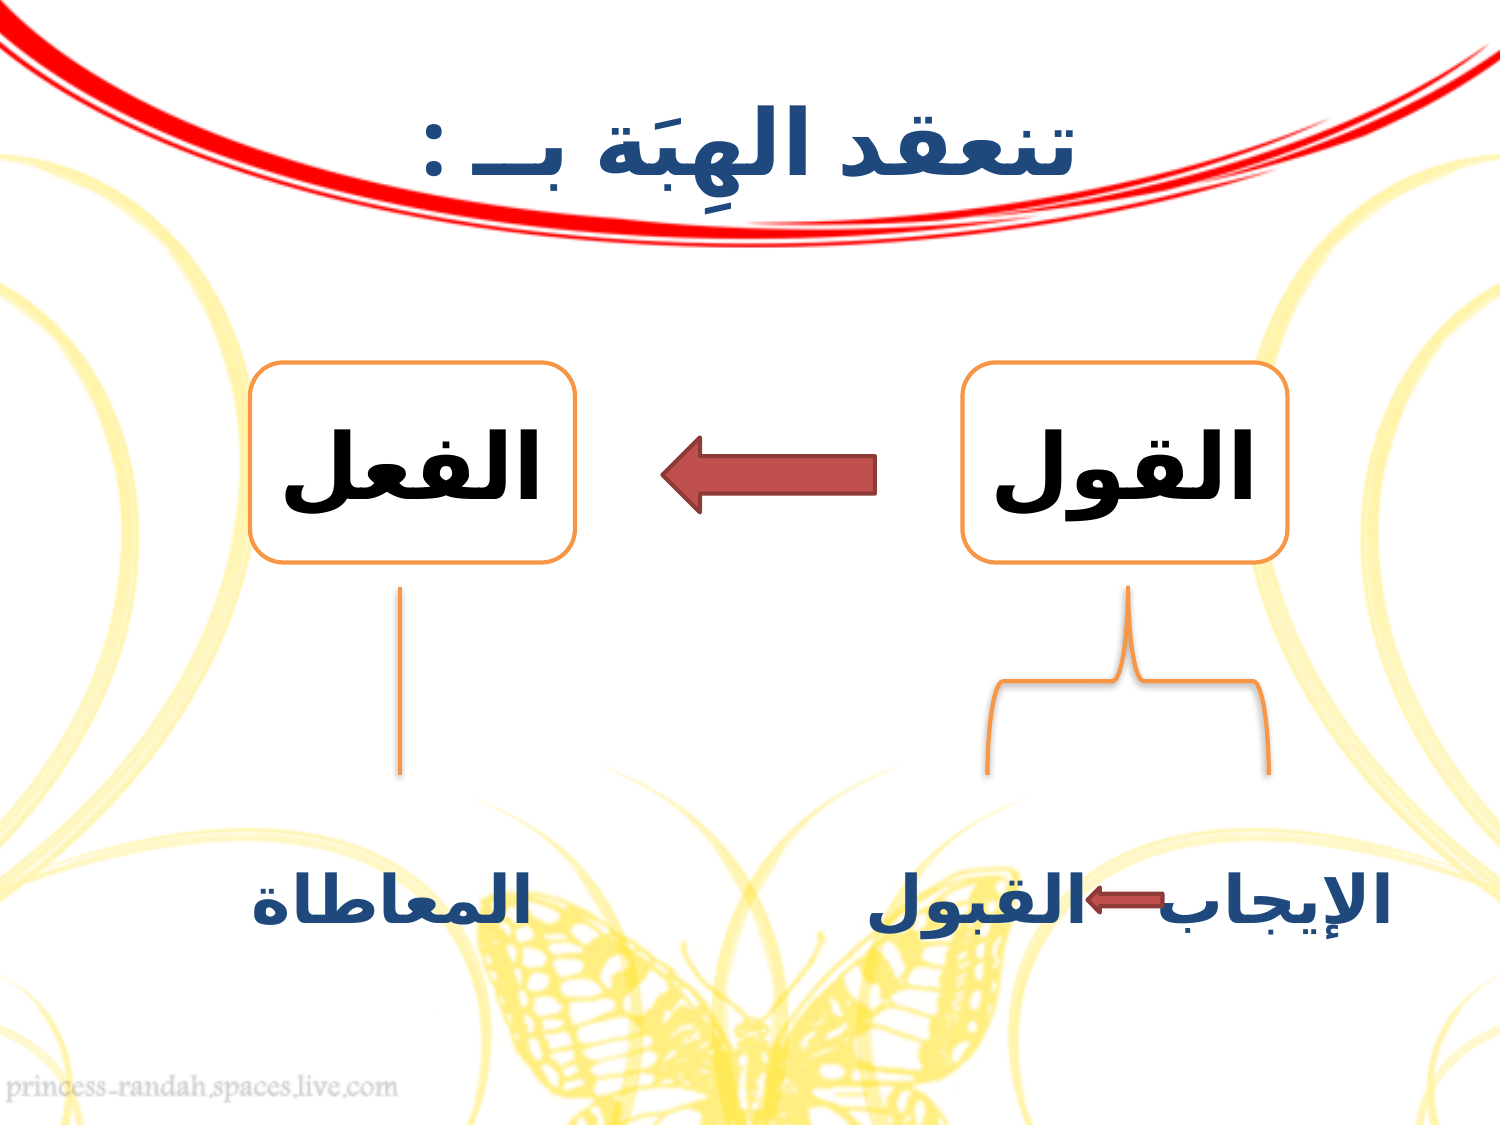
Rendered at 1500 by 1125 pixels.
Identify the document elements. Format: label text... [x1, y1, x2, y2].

text_box الإيجاب [1141, 849, 1409, 945]
text_box القول [960, 360, 1290, 565]
text_box [985, 585, 1271, 775]
text_box [660, 435, 877, 515]
text_box [1085, 885, 1165, 915]
title تنعقد الهِبَة بــ : [75, 45, 1425, 233]
text_box القبول [850, 849, 1104, 945]
text_box الفعل [247, 360, 578, 565]
list [75, 262, 1425, 825]
picture [0, 0, 1500, 1125]
text_box المعاطاة [236, 849, 549, 945]
